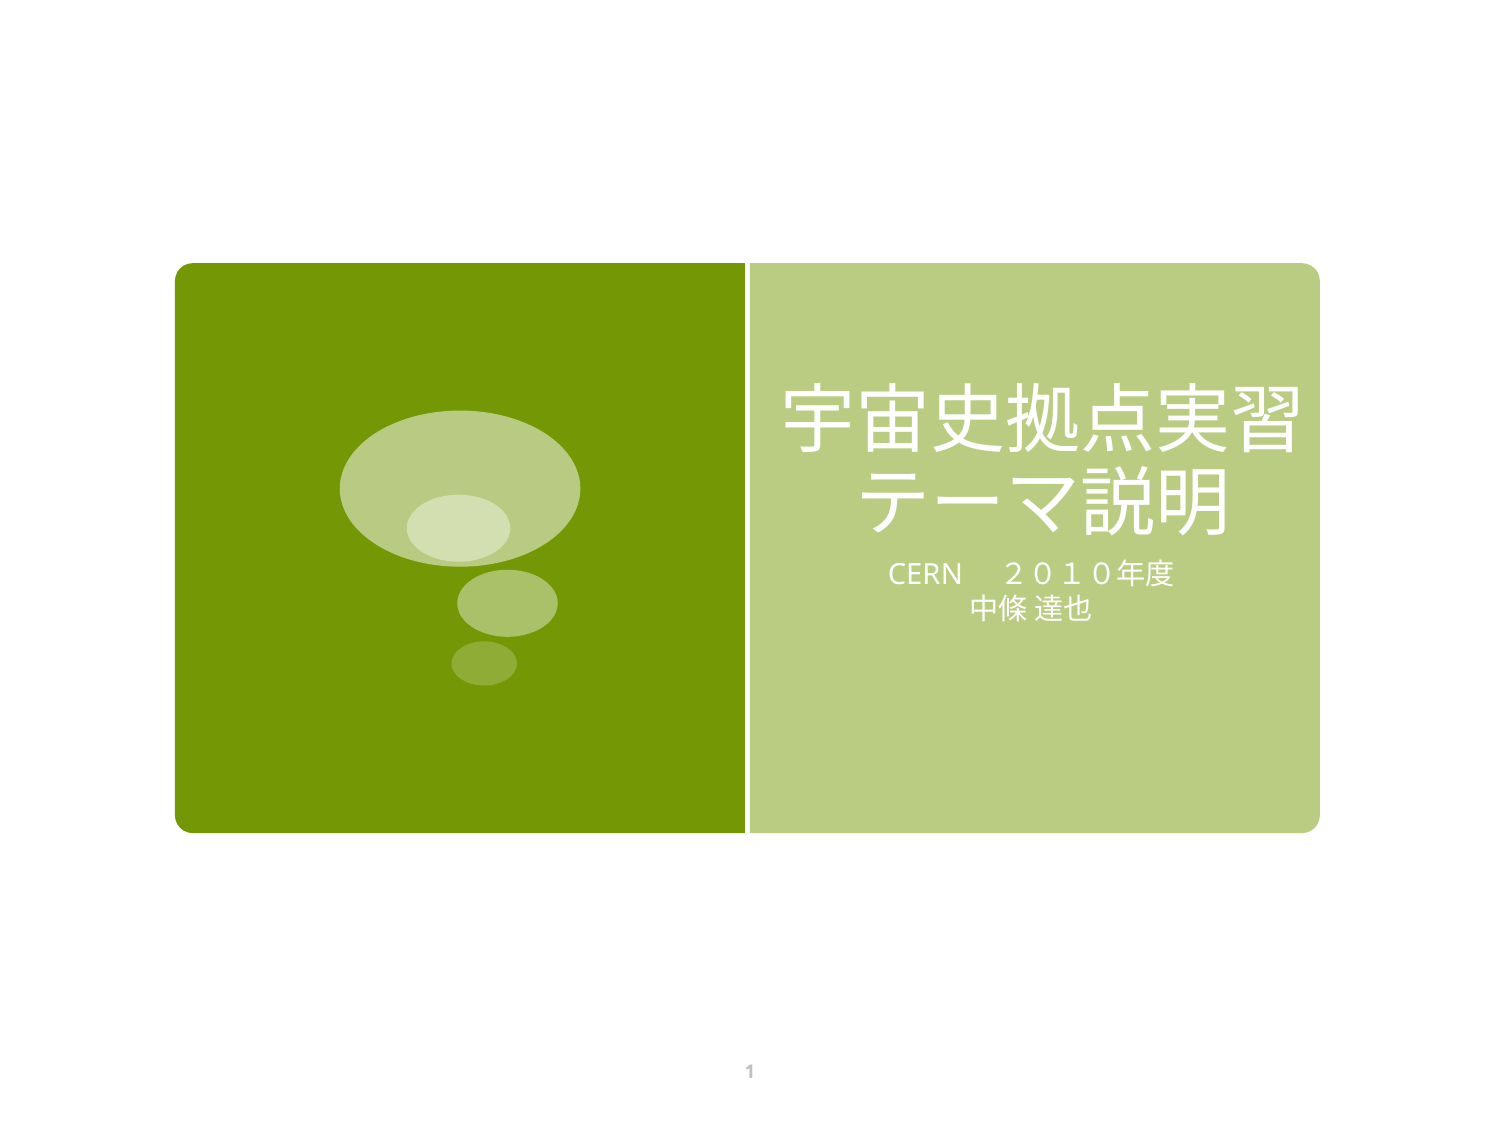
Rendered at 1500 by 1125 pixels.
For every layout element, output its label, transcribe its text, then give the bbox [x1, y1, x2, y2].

title 宇宙史拠点実習テーマ説明 [750, 275, 1336, 545]
subtitle CERN ２０１０年度 中條 達也 [762, 555, 1300, 643]
slide_number 1 [699, 1042, 800, 1103]
